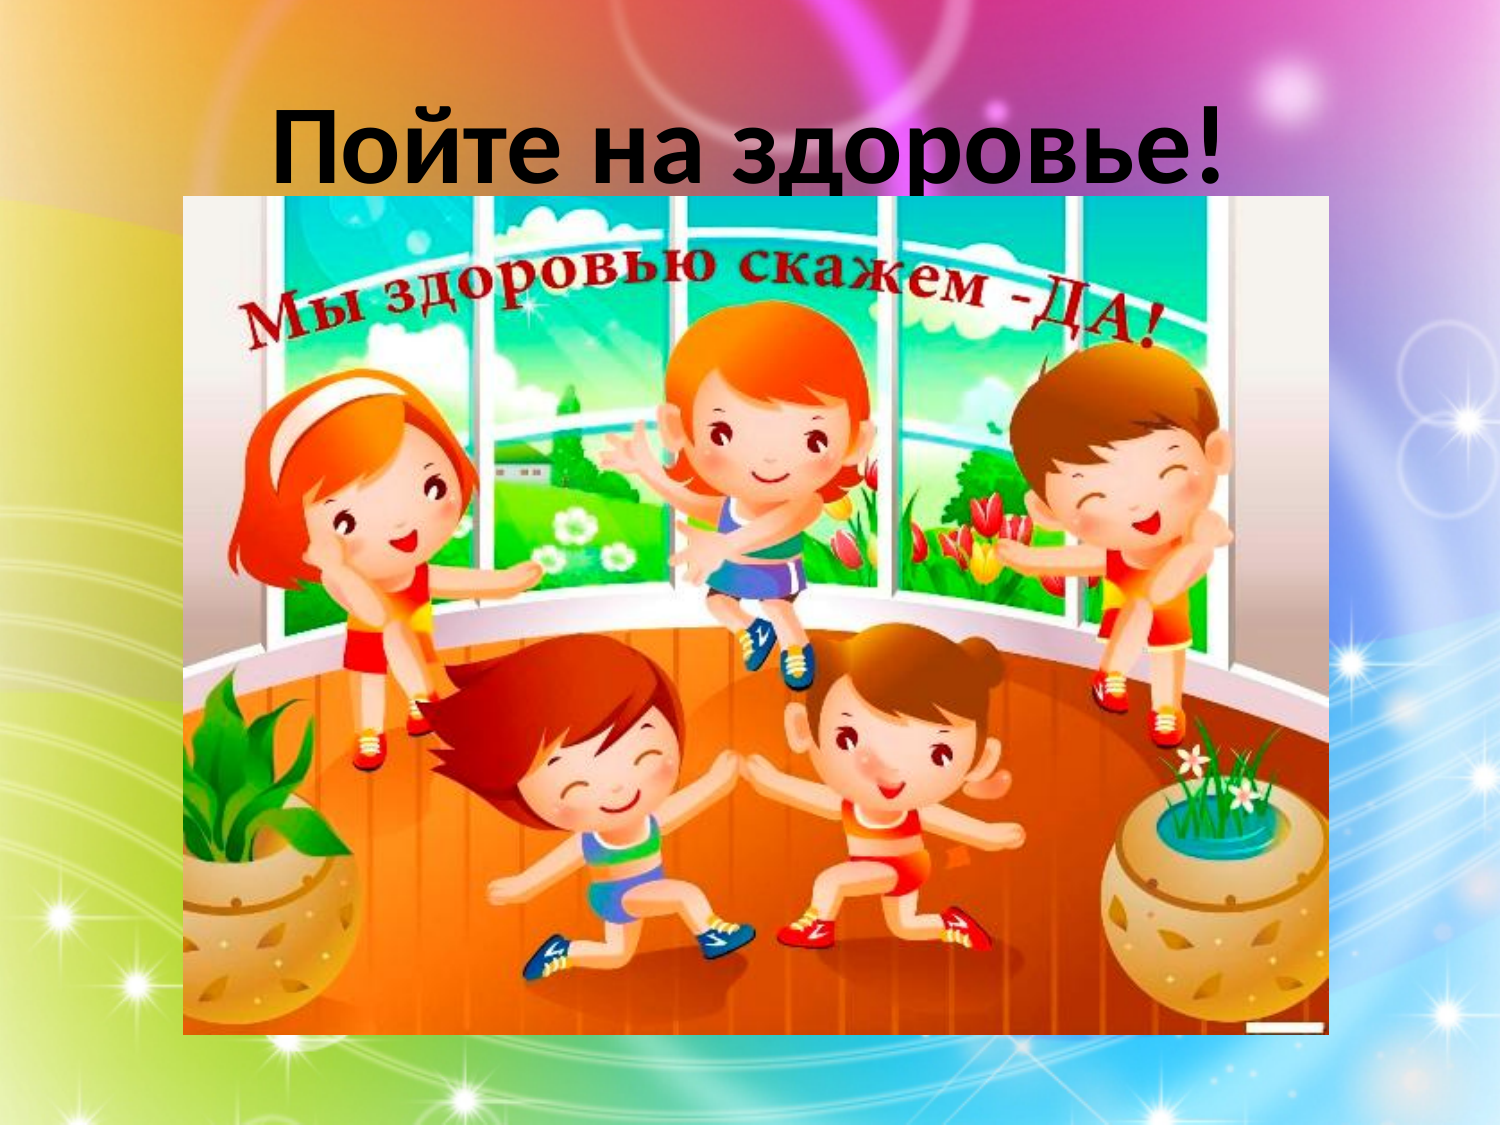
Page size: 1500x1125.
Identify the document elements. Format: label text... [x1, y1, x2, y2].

title Пойте на здоровье! [75, 45, 1425, 233]
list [182, 195, 1329, 1036]
picture [0, 0, 1500, 1125]
